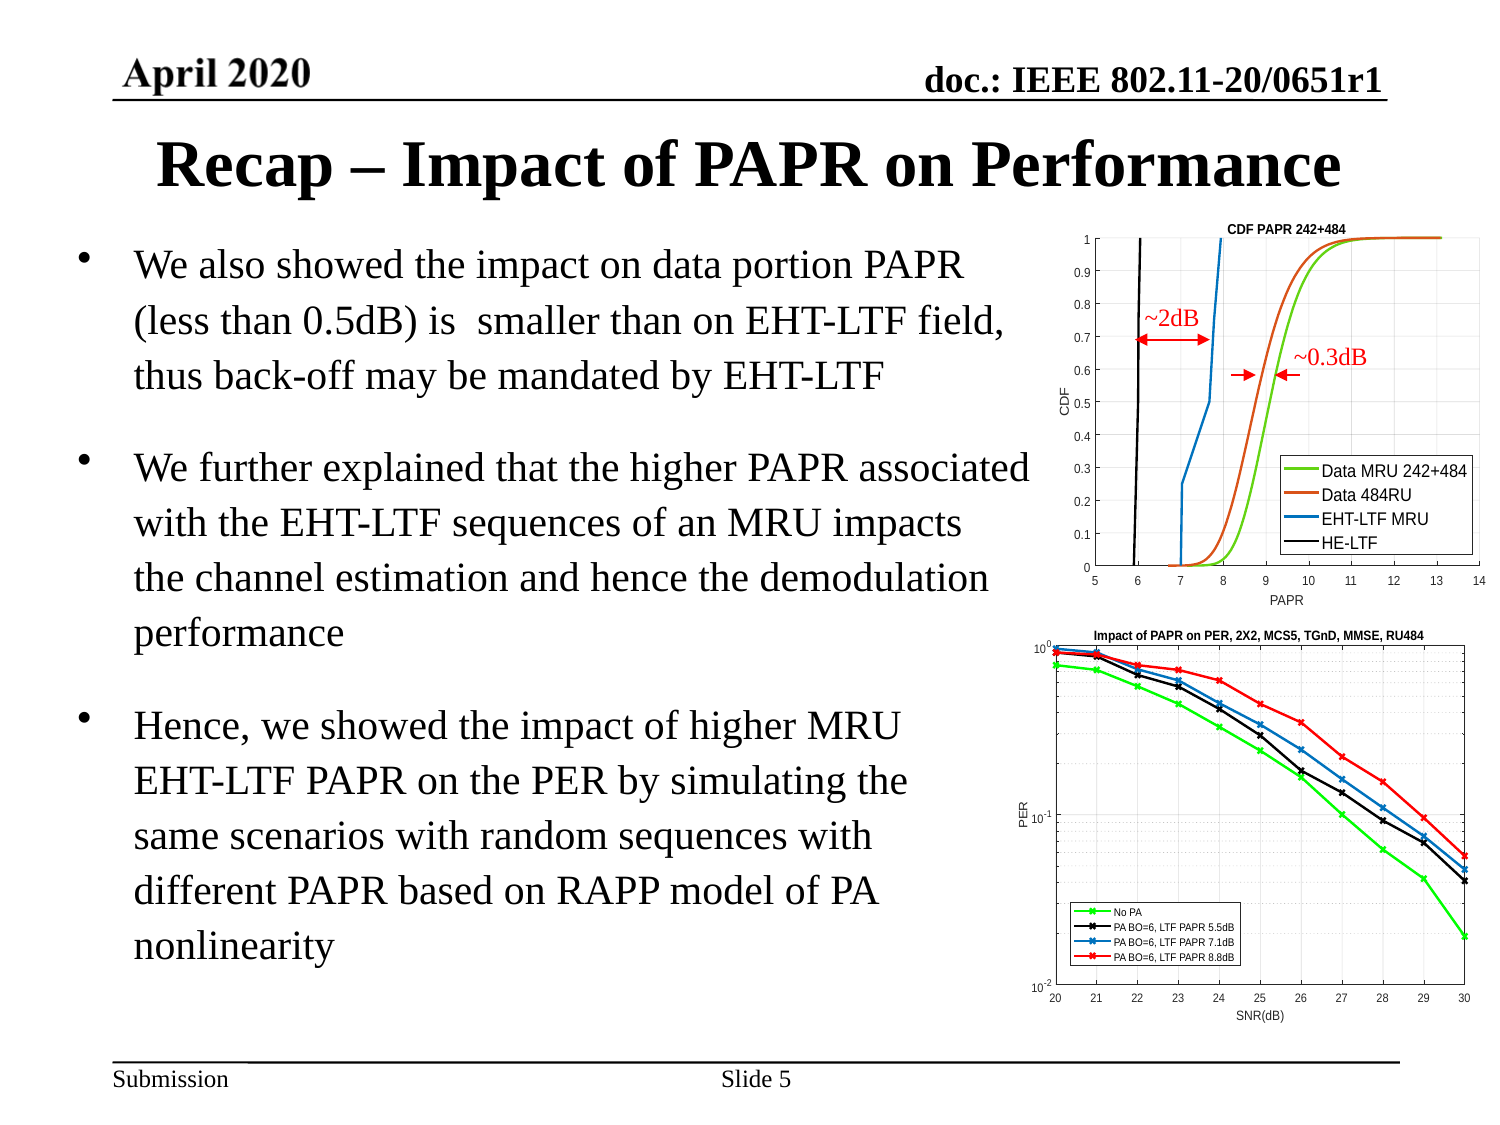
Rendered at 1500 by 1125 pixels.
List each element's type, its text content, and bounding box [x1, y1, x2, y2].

picture [96, 33, 363, 122]
slide_number Slide 5 [712, 1061, 800, 1093]
title Recap – Impact of PAPR on Performance [112, 112, 1388, 224]
picture [999, 206, 1500, 1040]
text_box We also showed the impact on data portion PAPR (less than 0.5dB) is smaller than on EHT-LTF field, thus back-off may be mandated by EHT-LTF We further explained that the higher PAPR associated with the EHT-LTF sequences of an MRU impacts the channel estimation and hence the demodulation performance Hence, we showed the impact of higher MRU EHT-LTF PAPR on the PER by simulating the same scenarios with random sequences with different PAPR based on RAPP model of PA nonlinearity [62, 224, 1450, 1050]
